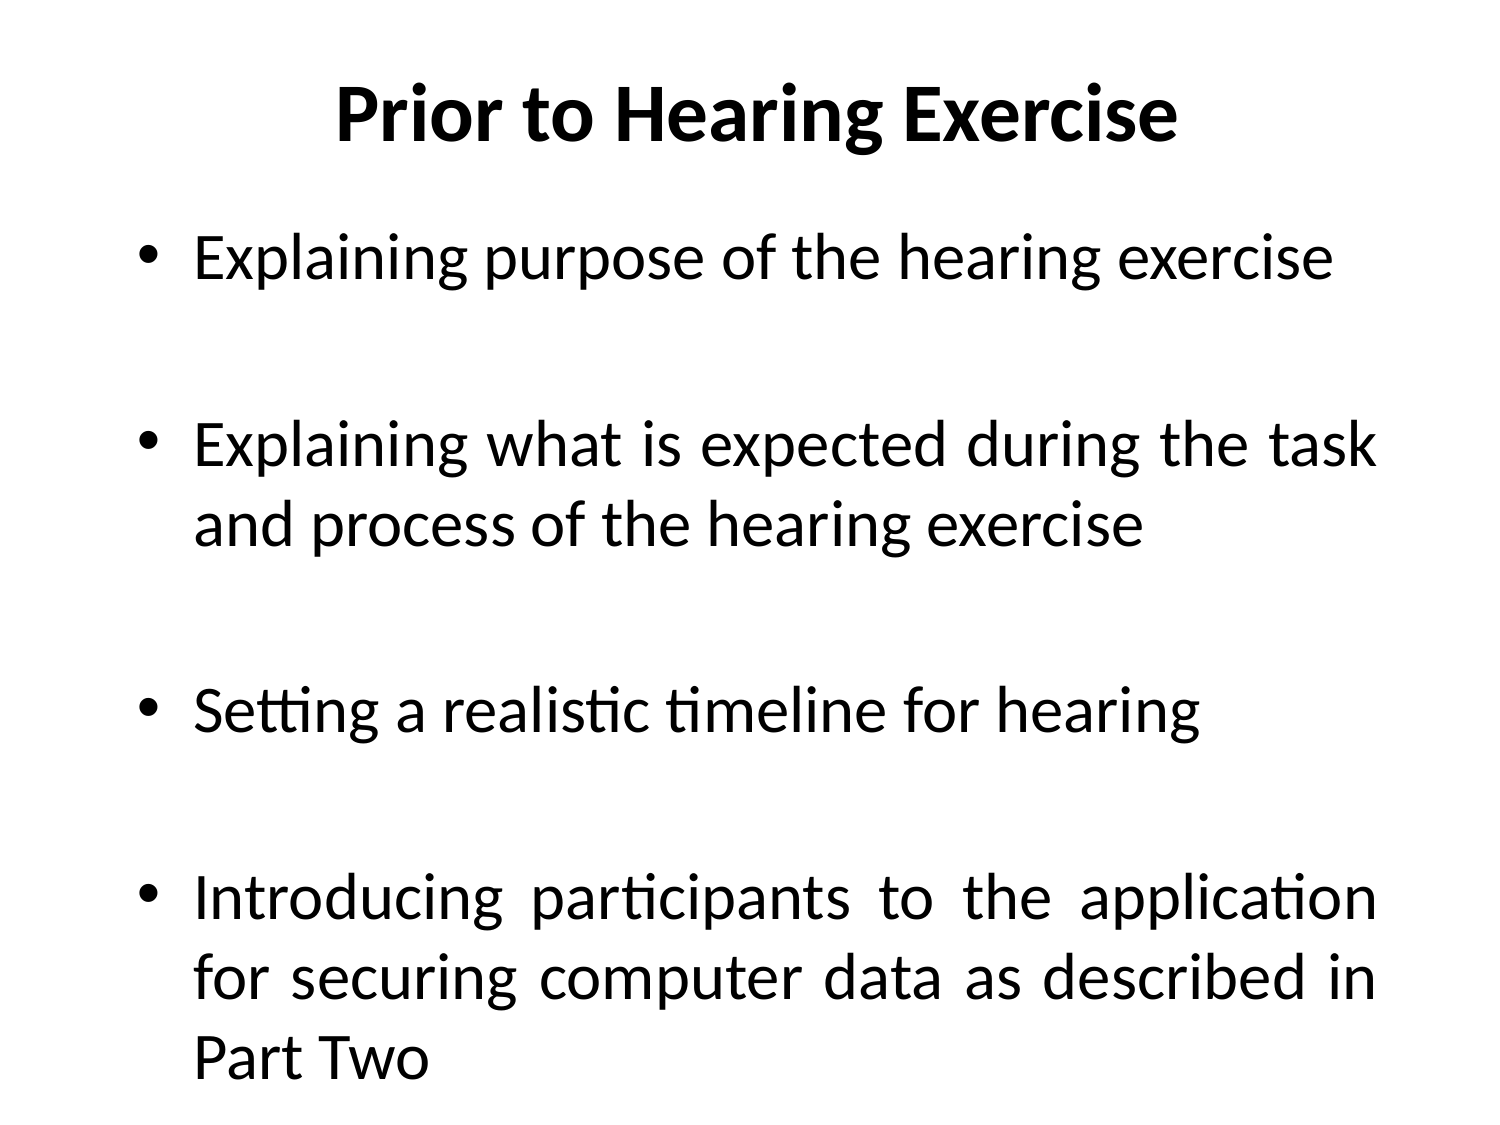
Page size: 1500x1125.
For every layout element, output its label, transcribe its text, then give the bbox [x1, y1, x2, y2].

text_box Explaining purpose of the hearing exercise Explaining what is expected during the task and process of the hearing exercise Setting a realistic timeline for hearing Introducing participants to the application for securing computer data as described in Part Two [122, 239, 1394, 1125]
text_box Prior to Hearing Exercise [83, 51, 1433, 239]
